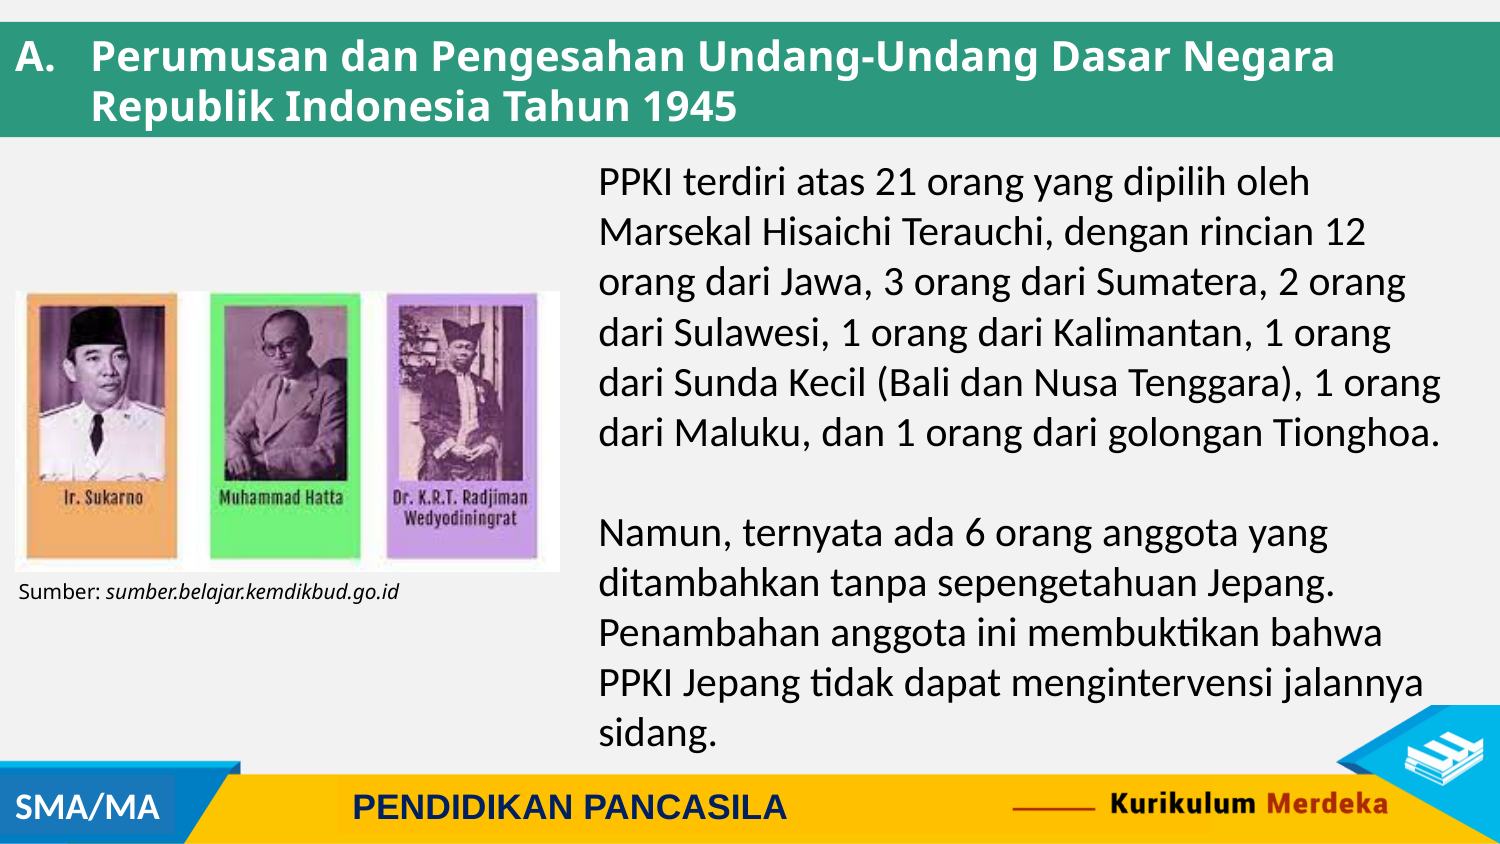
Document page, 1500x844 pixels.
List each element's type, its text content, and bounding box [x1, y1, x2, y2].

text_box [0, 705, 1500, 844]
picture [15, 290, 561, 573]
text_box PPKI terdiri atas 21 orang yang dipilih oleh Marsekal Hisaichi Terauchi, dengan rincian 12 orang dari Jawa, 3 orang dari Sumatera, 2 orang dari Sulawesi, 1 orang dari Kalimantan, 1 orang dari Sunda Kecil (Bali dan Nusa Tenggara), 1 orang dari Maluku, dan 1 orang dari golongan Tionghoa. Namun, ternyata ada 6 orang anggota yang ditambahkan tanpa sepengetahuan Jepang. Penambahan anggota ini membuktikan bahwa PPKI Jepang tidak dapat mengintervensi jalannya sidang. [583, 146, 1479, 704]
text_box Sumber: sumber.belajar.kemdikbud.go.id [3, 571, 414, 612]
text_box Perumusan dan Pengesahan Undang-Undang Dasar Negara Republik Indonesia Tahun 1945 [0, 20, 1500, 139]
